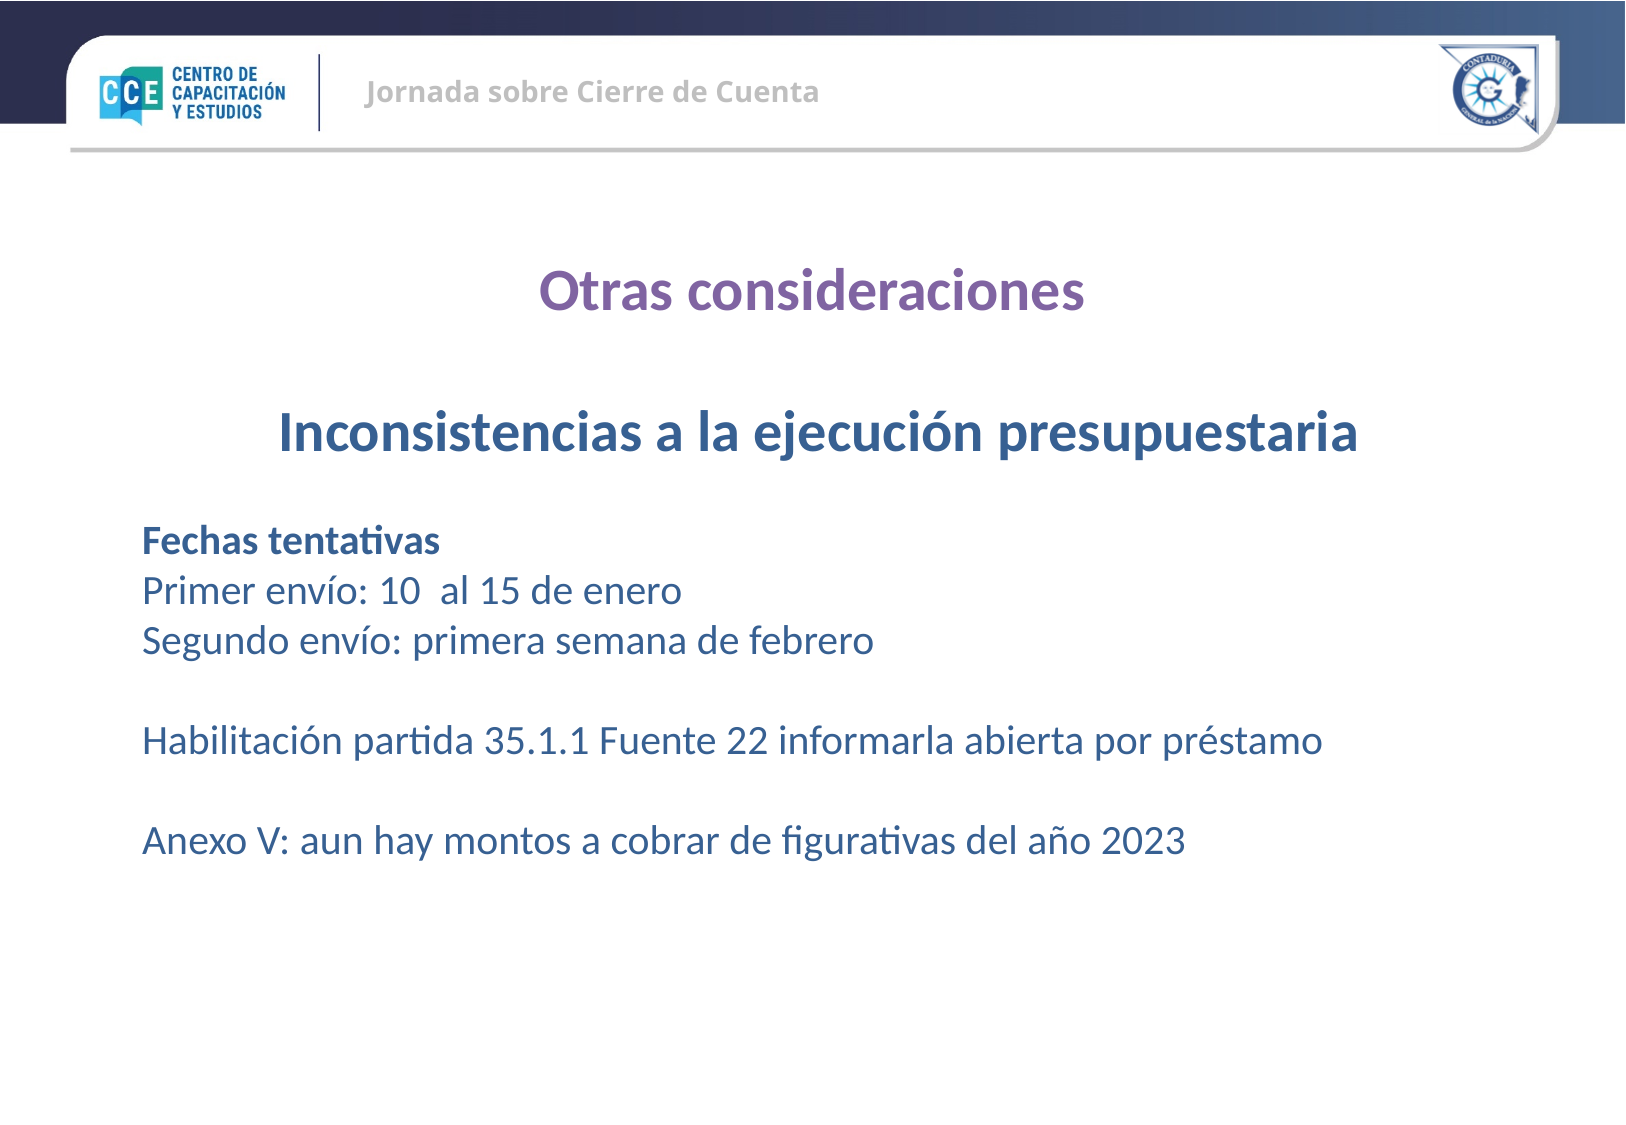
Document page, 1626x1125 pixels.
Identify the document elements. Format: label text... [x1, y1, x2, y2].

list Inconsistencias a la ejecución presupuestaria Fechas tentativas Primer envío: 10 al 15 de enero Segundo envío: primera semana de febrero Habilitación partida 35.1.1 Fuente 22 informarla abierta por préstamo Anexo V: aun hay montos a cobrar de figurativas del año 2023 [127, 385, 1511, 974]
title Otras consideraciones [0, 243, 1625, 331]
picture [0, 1, 1625, 156]
